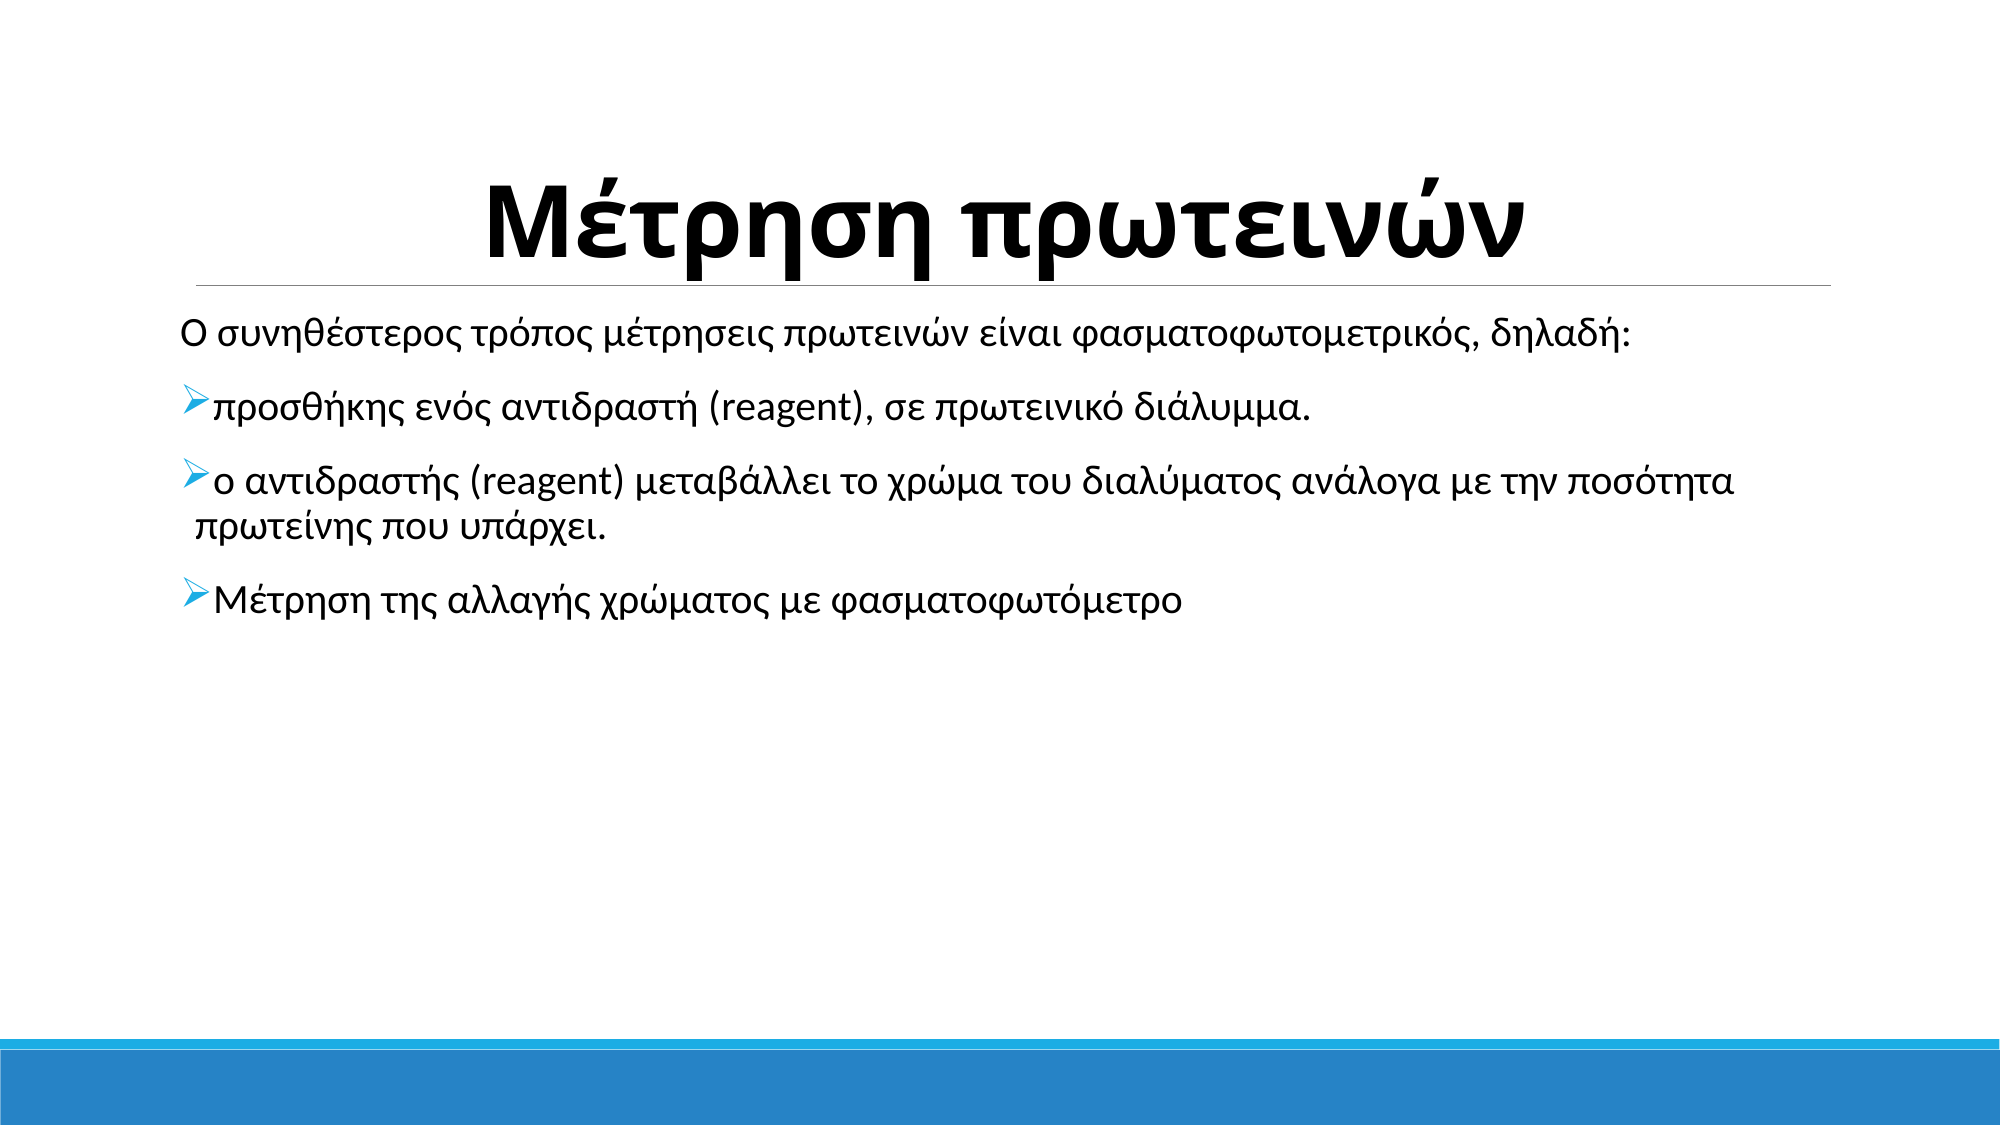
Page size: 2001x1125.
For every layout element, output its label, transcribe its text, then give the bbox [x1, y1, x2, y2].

list Ο συνηθέστερος τρόπος μέτρησεις πρωτεινών είναι φασματοφωτομετρικός, δηλαδή: προσθήκης ενός αντιδραστή (reagent), σε πρωτεινικό διάλυμμα. ο αντιδραστής (reagent) μεταβάλλει το χρώμα του διαλύματος ανάλογα με την ποσότητα πρωτείνης που υπάρχει. Μέτρηση της αλλαγής χρώματος με φασματοφωτόμετρο [180, 302, 1830, 963]
title Μέτρηση πρωτεινών [180, 47, 1830, 285]
